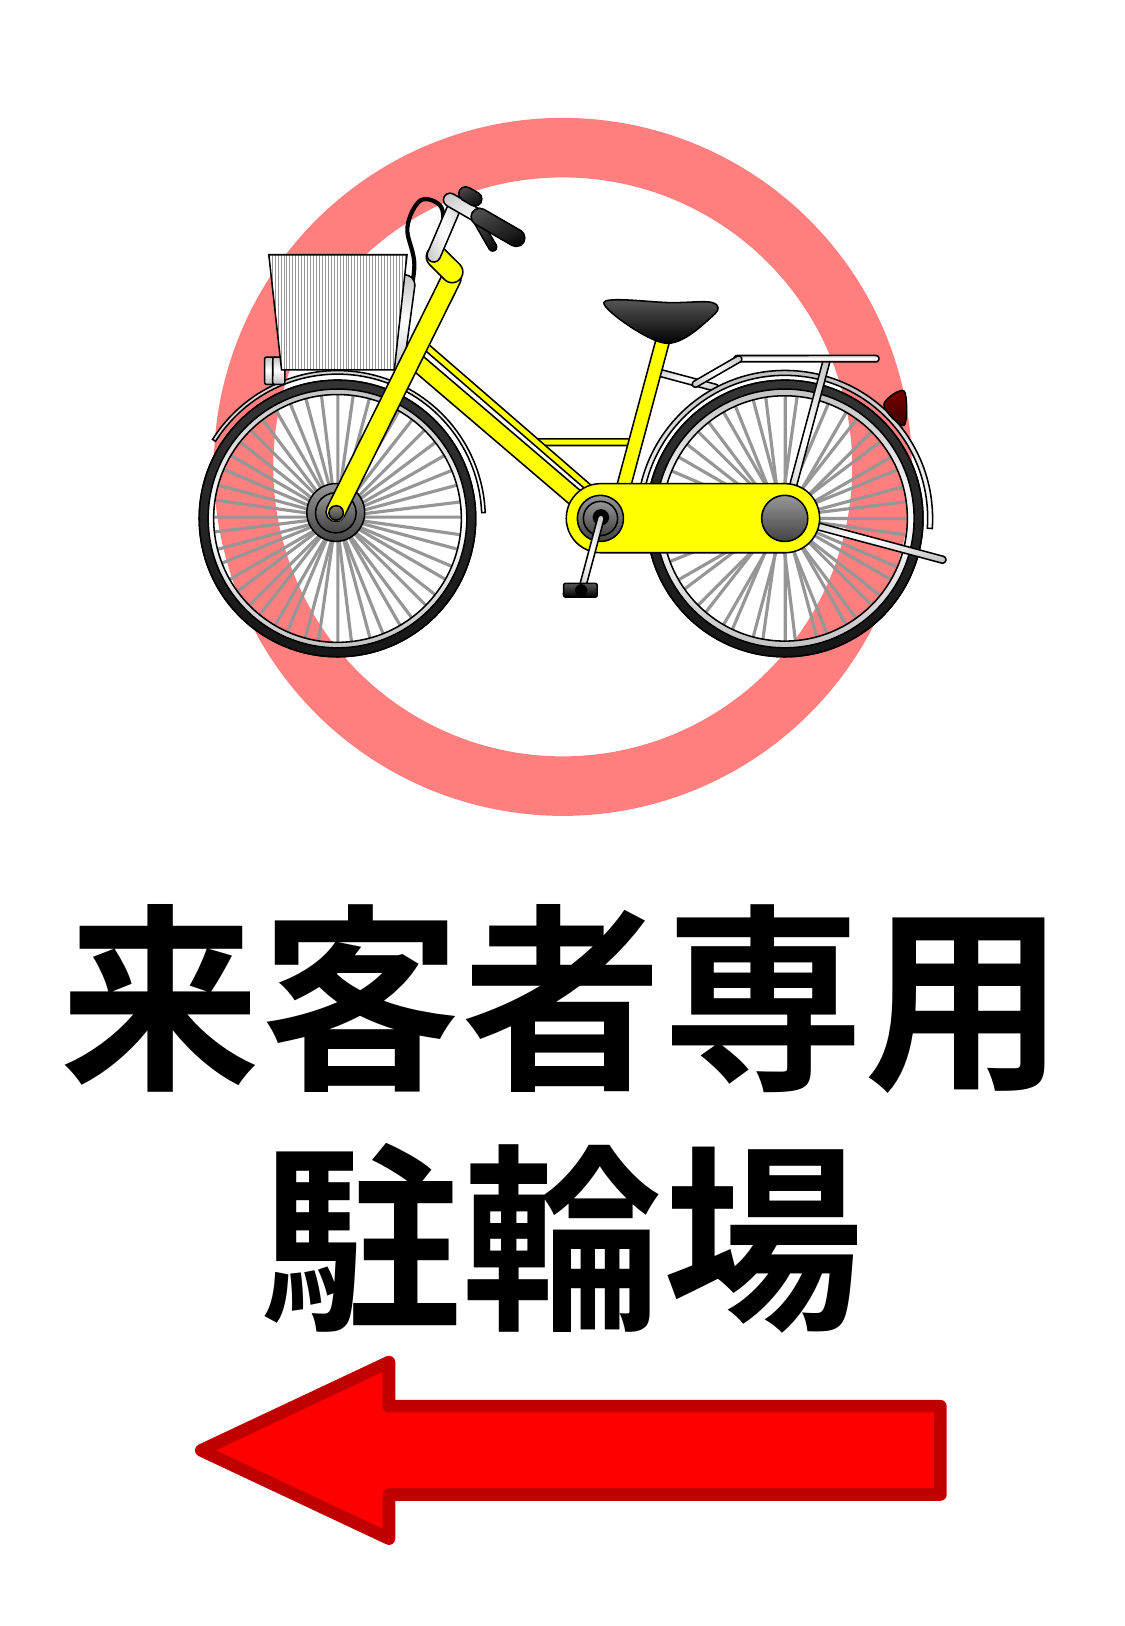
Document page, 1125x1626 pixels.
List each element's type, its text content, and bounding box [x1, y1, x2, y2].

text_box 来客者専用 駐輪場 [1, 867, 1125, 1362]
text_box [199, 1360, 943, 1541]
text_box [189, 117, 949, 817]
